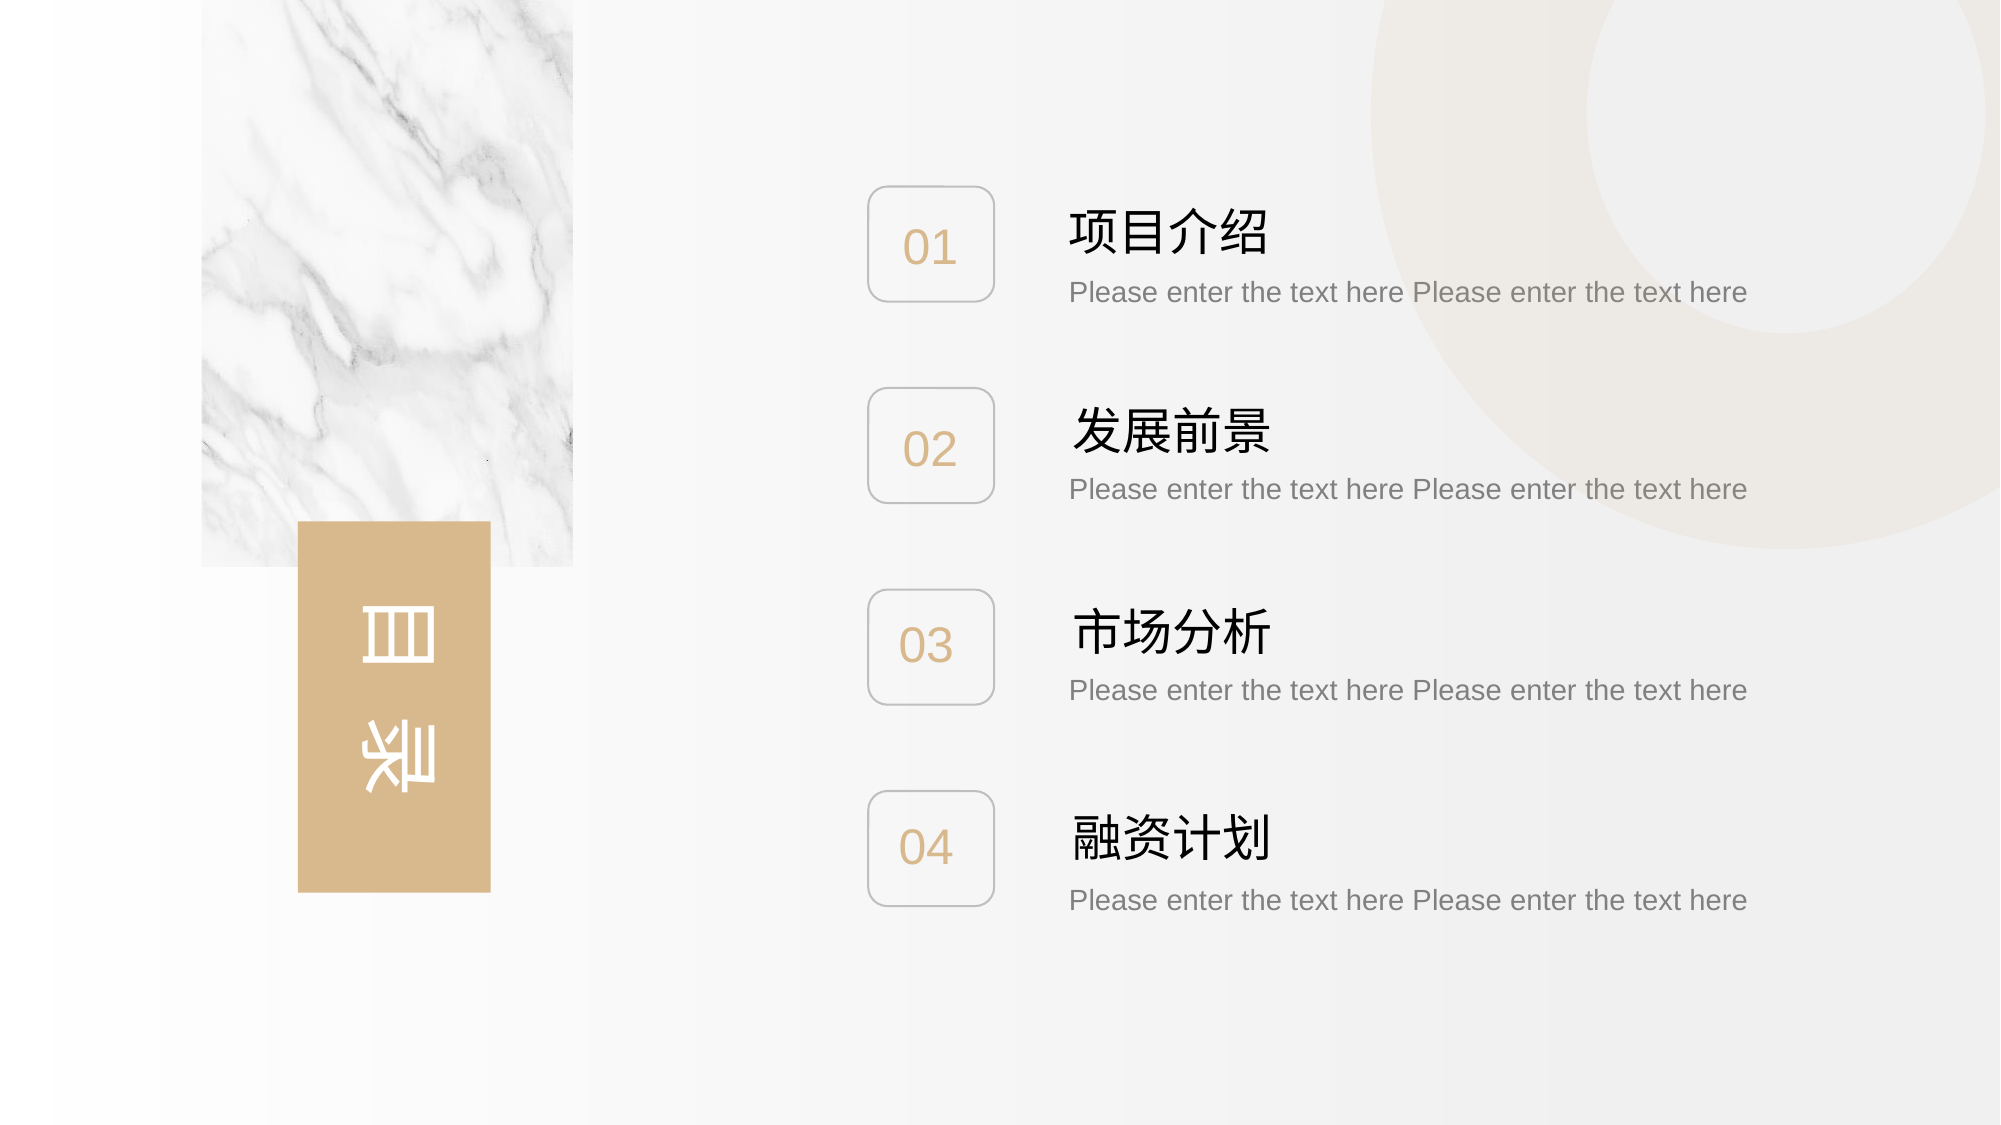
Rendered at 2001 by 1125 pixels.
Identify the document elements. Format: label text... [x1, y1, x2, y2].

text_box Please enter the text here Please enter the text here [1054, 266, 1436, 351]
text_box 02 [888, 408, 1000, 484]
text_box 04 [883, 806, 996, 882]
text_box 项目介绍 [1054, 192, 1320, 266]
text_box [867, 789, 996, 908]
picture [201, 0, 573, 568]
text_box [867, 386, 996, 505]
text_box 目 录 [328, 578, 460, 809]
text_box [867, 588, 996, 706]
text_box Please enter the text here Please enter the text here [1054, 663, 1792, 749]
text_box [867, 185, 996, 303]
text_box Please enter the text here Please enter the text here [1645, 266, 1792, 332]
text_box [297, 568, 492, 894]
text_box 03 [883, 605, 996, 681]
text_box 发展前景 [1057, 392, 1324, 463]
text_box Please enter the text here Please enter the text here [1054, 463, 1735, 548]
text_box 市场分析 [1057, 593, 1324, 663]
text_box [1369, 0, 2000, 551]
text_box 融资计划 [1057, 798, 1324, 874]
text_box 01 [888, 207, 1000, 283]
text_box Please enter the text here Please enter the text here [1054, 874, 1792, 959]
